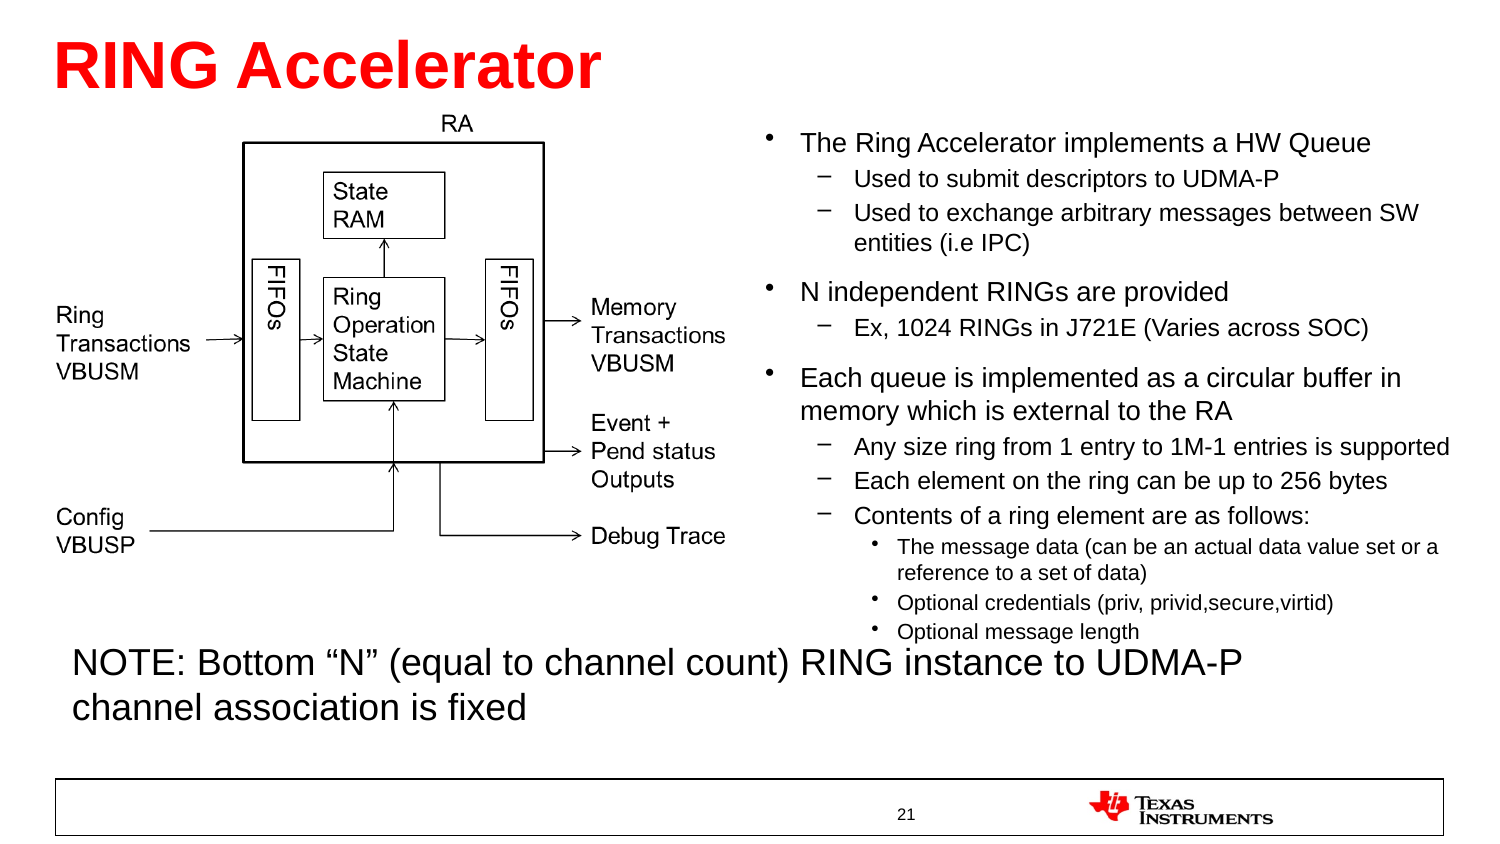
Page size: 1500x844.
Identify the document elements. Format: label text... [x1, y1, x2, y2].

title RING Accelerator [37, 17, 1426, 116]
list The Ring Accelerator implements a HW Queue Used to submit descriptors to UDMA-P Used to exchange arbitrary messages between SW entities (i.e IPC) N independent RINGs are provided Ex, 1024 RINGs in J721E (Varies across SOC) Each queue is implemented as a circular buffer in memory which is external to the RA Any size ring from 1 entry to 1M-1 entries is supported Each element on the ring can be up to 256 bytes Contents of a ring element are as follows: The message data (can be an actual data value set or a reference to a set of data) Optional credentials (priv, privid,secure,virtid) Optional message length [749, 116, 1485, 665]
picture [1087, 789, 1274, 825]
picture [41, 101, 751, 573]
slide_number 21 [574, 799, 926, 826]
text_box NOTE: Bottom “N” (equal to channel count) RING instance to UDMA-P channel association is fixed [62, 632, 1314, 733]
